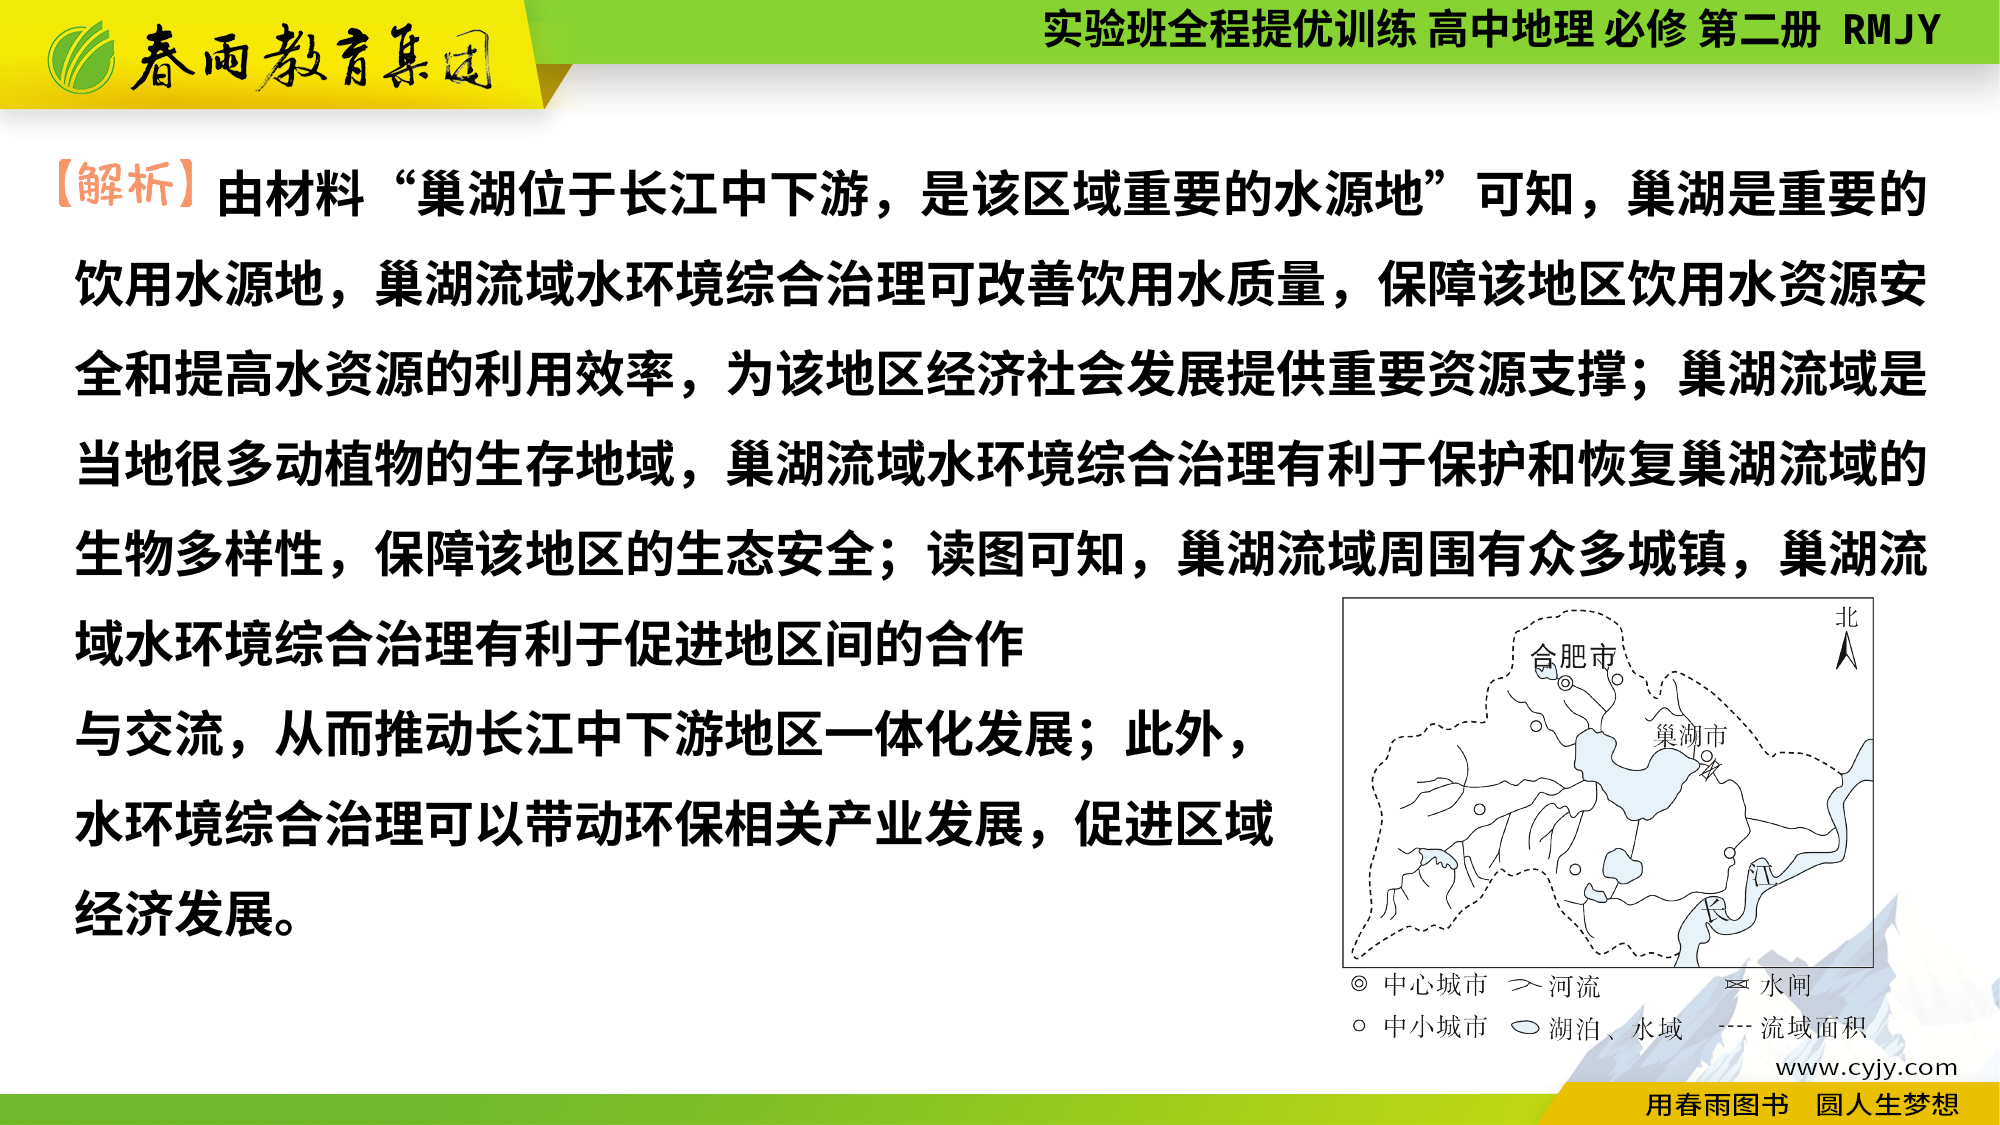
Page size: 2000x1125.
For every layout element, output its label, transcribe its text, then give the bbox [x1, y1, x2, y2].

text_box 由材料“巢湖位于长江中下游，是该区域重要的水源地”可知，巢湖是重要的饮用水源地，巢湖流域水环境综合治理可改善饮用水质量，保障该地区饮用水资源安全和提高水资源的利用效率，为该地区经济社会发展提供重要资源支撑；巢湖流域是当地很多动植物的生存地域，巢湖流域水环境综合治理有利于保护和恢复巢湖流域的生物多样性，保障该地区的生态安全；读图可知，巢湖流域周围有众多城镇，巢湖流域水环境综合治理有利于促进地区间的合作 与交流，从而推动长江中下游地区一体化发展；此外， 水环境综合治理可以带动环保相关产业发展，促进区域 经济发展。 [59, 125, 1944, 951]
picture [0, 0, 2000, 1125]
